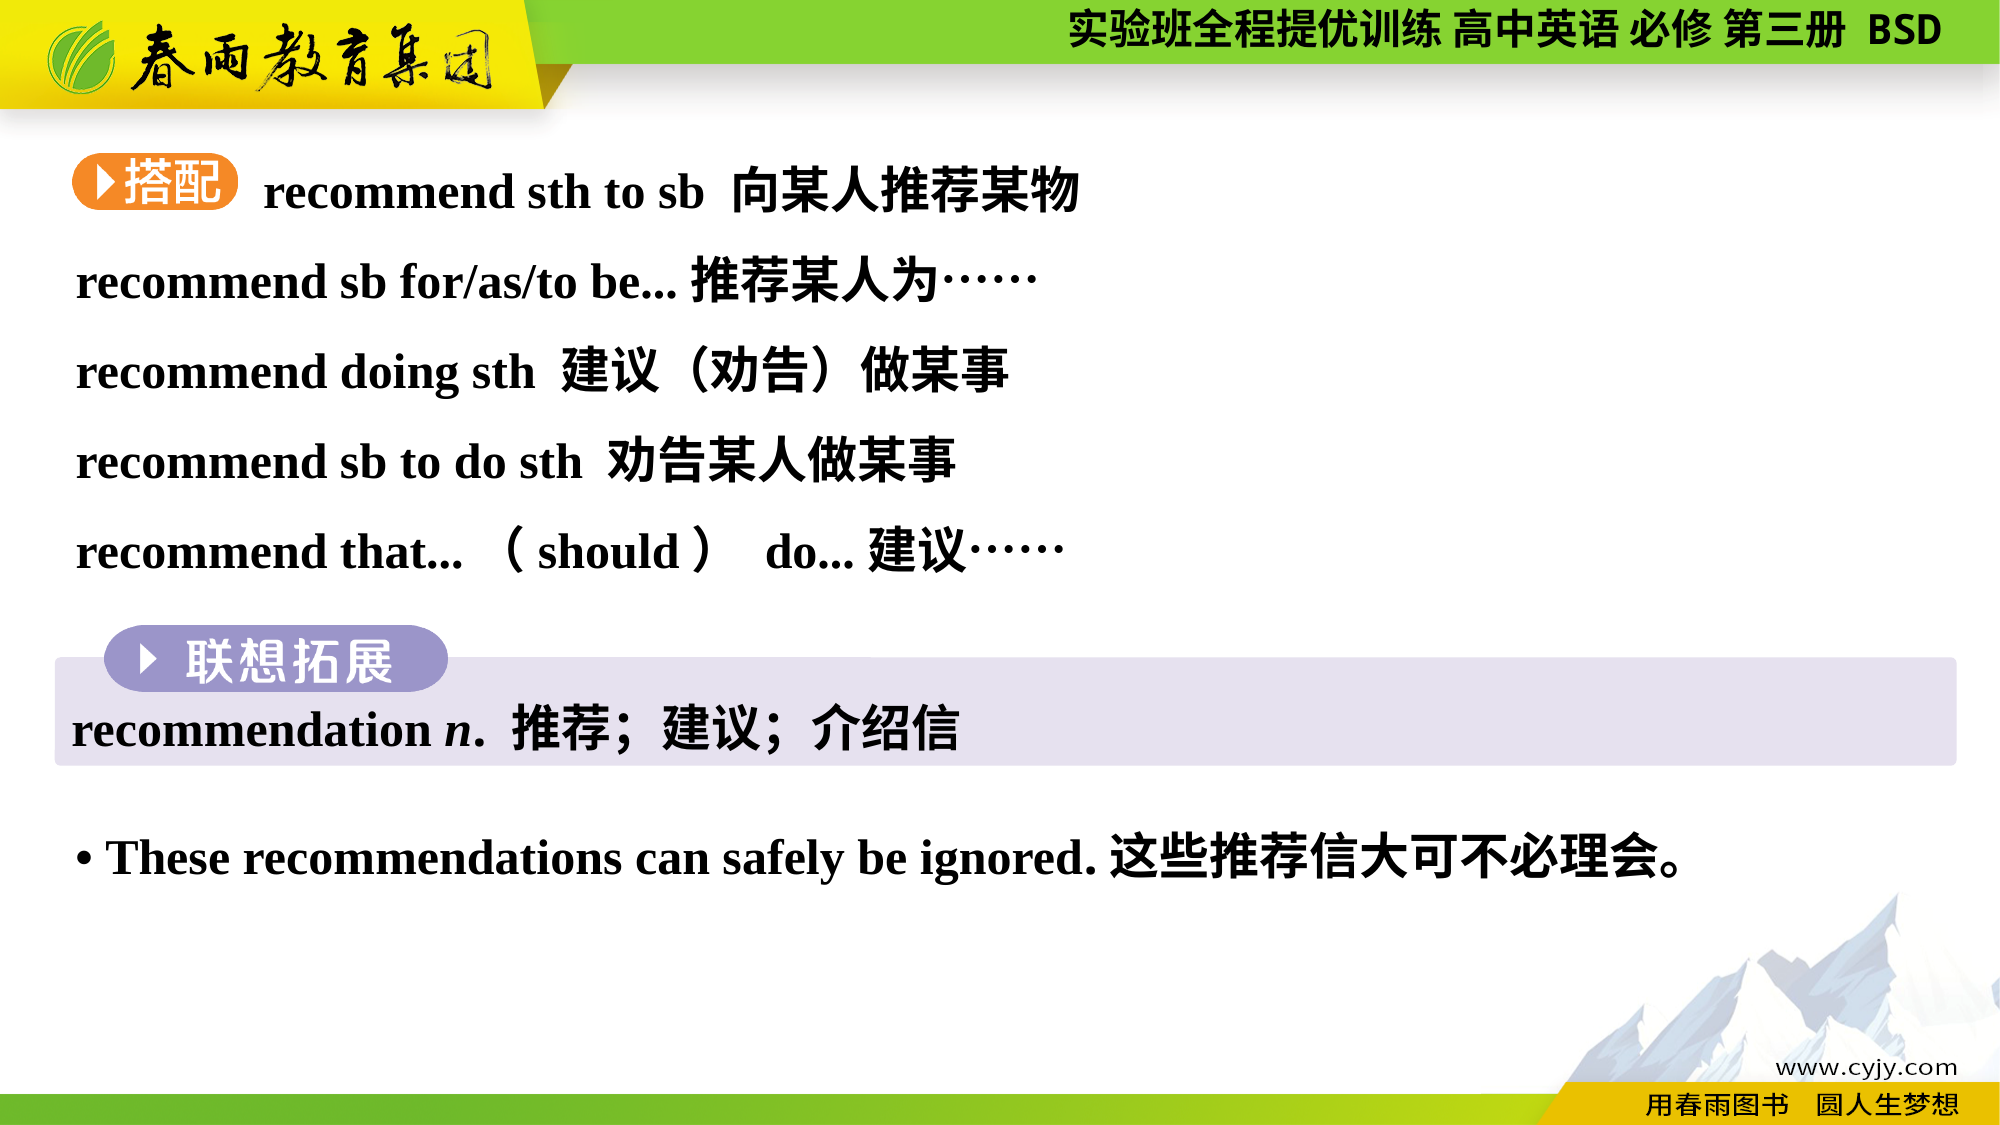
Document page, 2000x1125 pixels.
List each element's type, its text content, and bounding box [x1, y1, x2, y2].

text_box recommendation n. 推荐；建议；介绍信 [54, 657, 1957, 766]
list recommend sth to sb 向某人推荐某物 recommend sb for/as/to be...推荐某人为…… recommend doing sth 建议（劝告）做某事 recommend sb to do sth 劝告某人做某事 recommend that...（should） do...建议…… [60, 121, 1945, 591]
picture [0, 0, 2000, 1125]
text_box • These recommendations can safely be ignored.这些推荐信大可不必理会。 [60, 787, 1945, 892]
